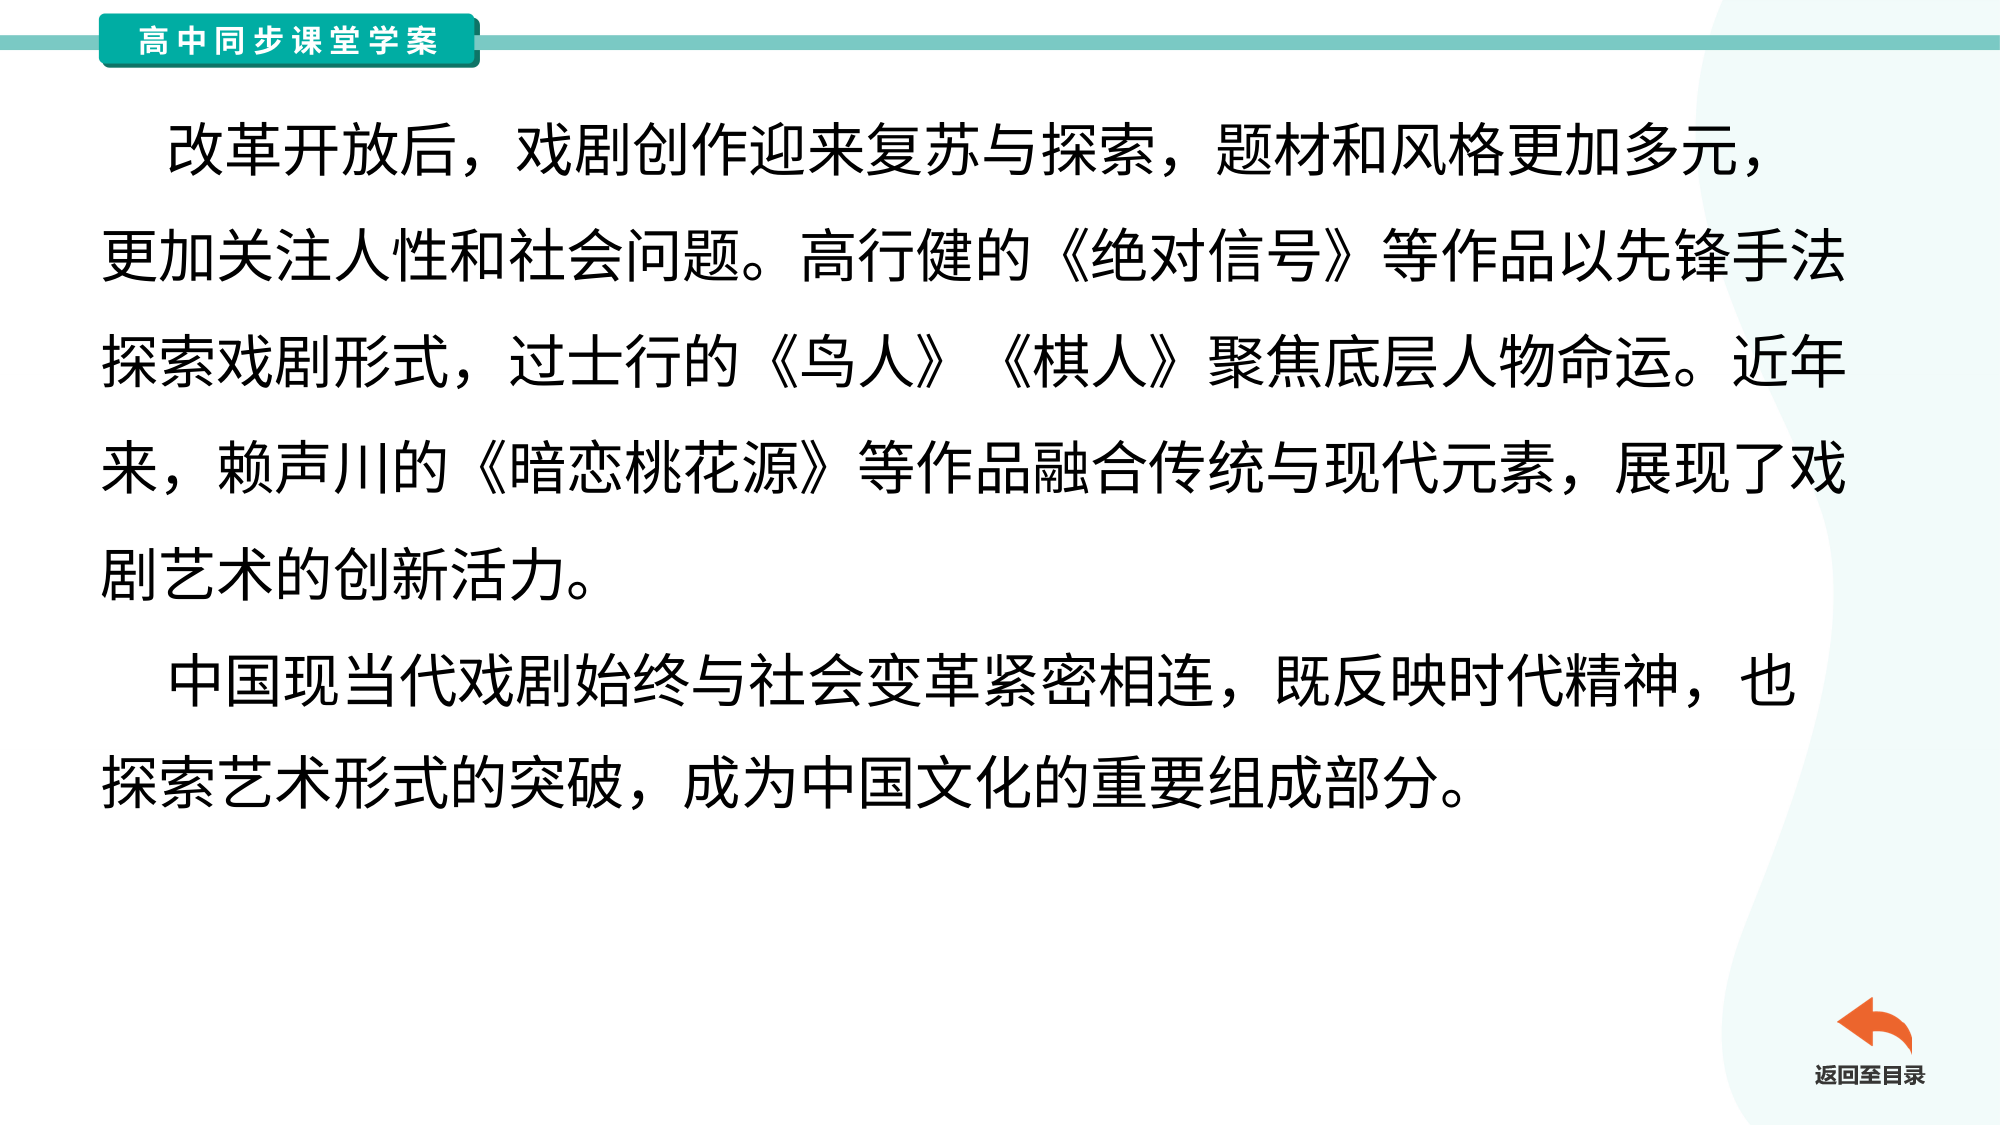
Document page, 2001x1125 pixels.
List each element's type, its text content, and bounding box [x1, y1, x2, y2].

picture [0, 0, 2000, 1125]
text_box 改革开放后，戏剧创作迎来复苏与探索，题材和风格更加多元， 更加关注人性和社会问题。高行健的《绝对信号》等作品以先锋手法 探索戏剧形式，过士行的《鸟人》《棋人》聚焦底层人物命运。近年 来，赖声川的《暗恋桃花源》等作品融合传统与现代元素，展现了戏 剧艺术的创新活力。 中国现当代戏剧始终与社会变革紧密相连，既反映时代精神，也 探索艺术形式的突破，成为中国文化的重要组成部分。#1.4 [100, 76, 1899, 805]
